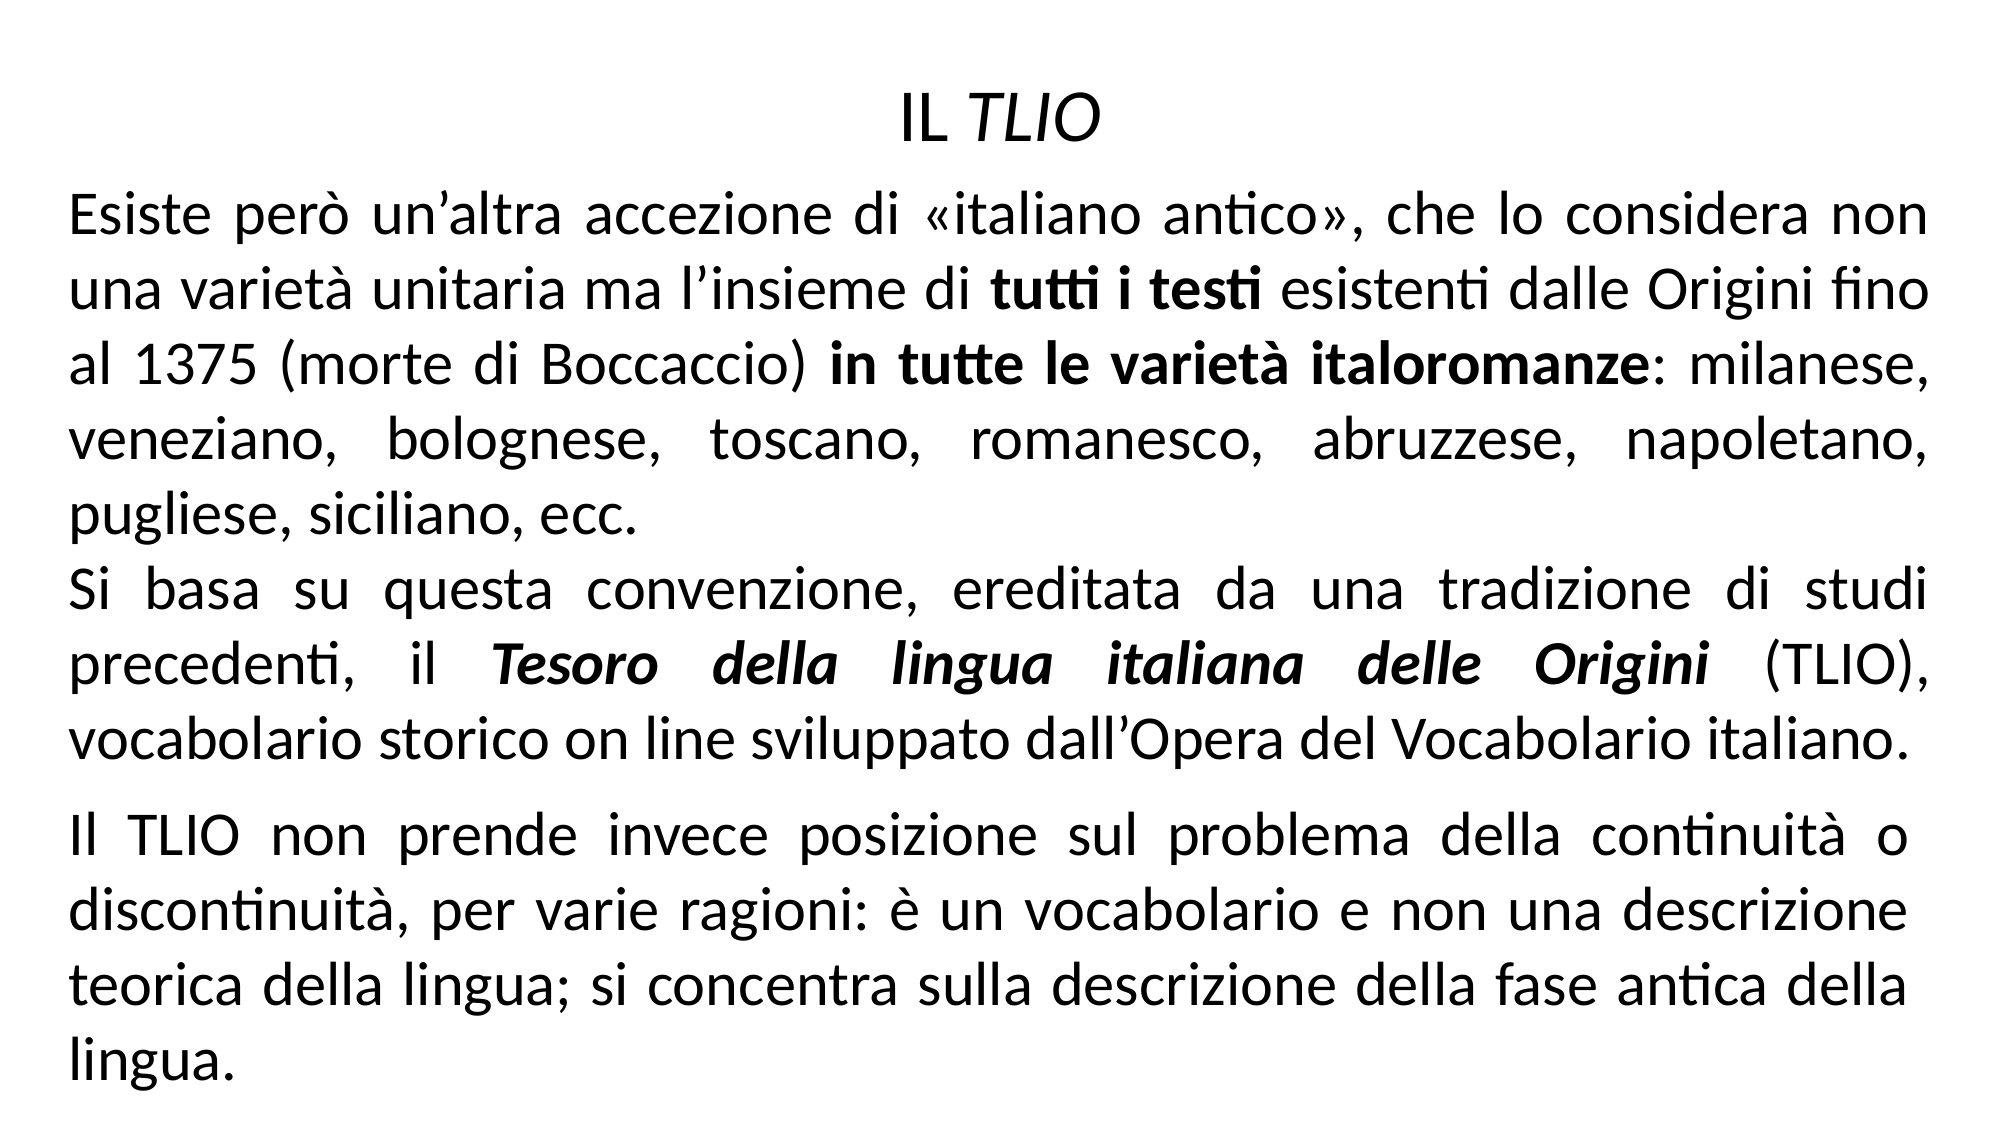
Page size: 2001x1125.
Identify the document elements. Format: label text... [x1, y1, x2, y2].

text_box Il TLIO non prende invece posizione sul problema della continuità o discontinuità, per varie ragioni: è un vocabolario e non una descrizione teorica della lingua; si concentra sulla descrizione della fase antica della lingua. [53, 785, 1927, 1101]
text_box Esiste però un’altra accezione di «italiano antico», che lo considera non una varietà unitaria ma l’insieme di tutti i testi esistenti dalle Origini fino al 1375 (morte di Boccaccio) in tutte le varietà italoromanze: milanese, veneziano, bolognese, toscano, romanesco, abruzzese, napoletano, pugliese, siciliano, ecc. Si basa su questa convenzione, ereditata da una tradizione di studi precedenti, il Tesoro della lingua italiana delle Origini (TLIO), vocabolario storico on line sviluppato dall’Opera del Vocabolario italiano. [53, 164, 1947, 780]
text_box IL TLIO [53, 58, 1947, 164]
